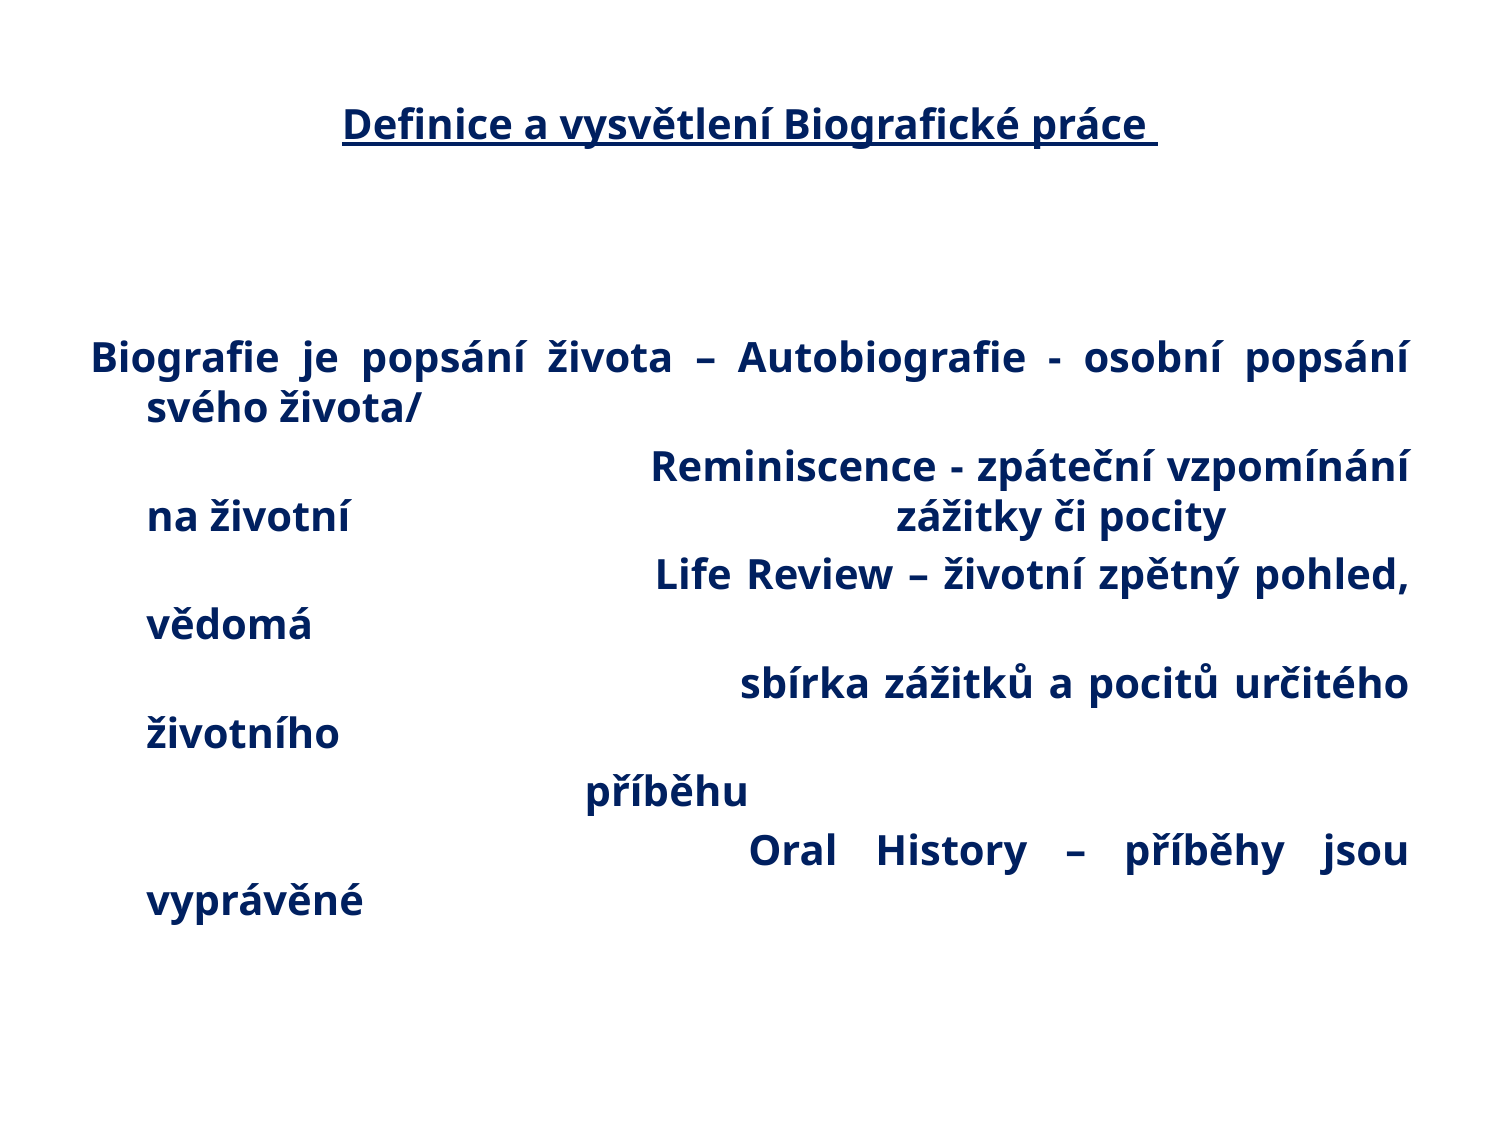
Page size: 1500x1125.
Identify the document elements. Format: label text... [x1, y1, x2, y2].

list Definice a vysvětlení Biografické práce Biografie je popsání života – Autobiografie - osobní popsání svého života/ Reminiscence - zpáteční vzpomínání na životní zážitky či pocity Life Review – životní zpětný pohled, vědomá sbírka zážitků a pocitů určitého životního příběhu Oral History – příběhy jsou vyprávěné [75, 90, 1425, 1005]
